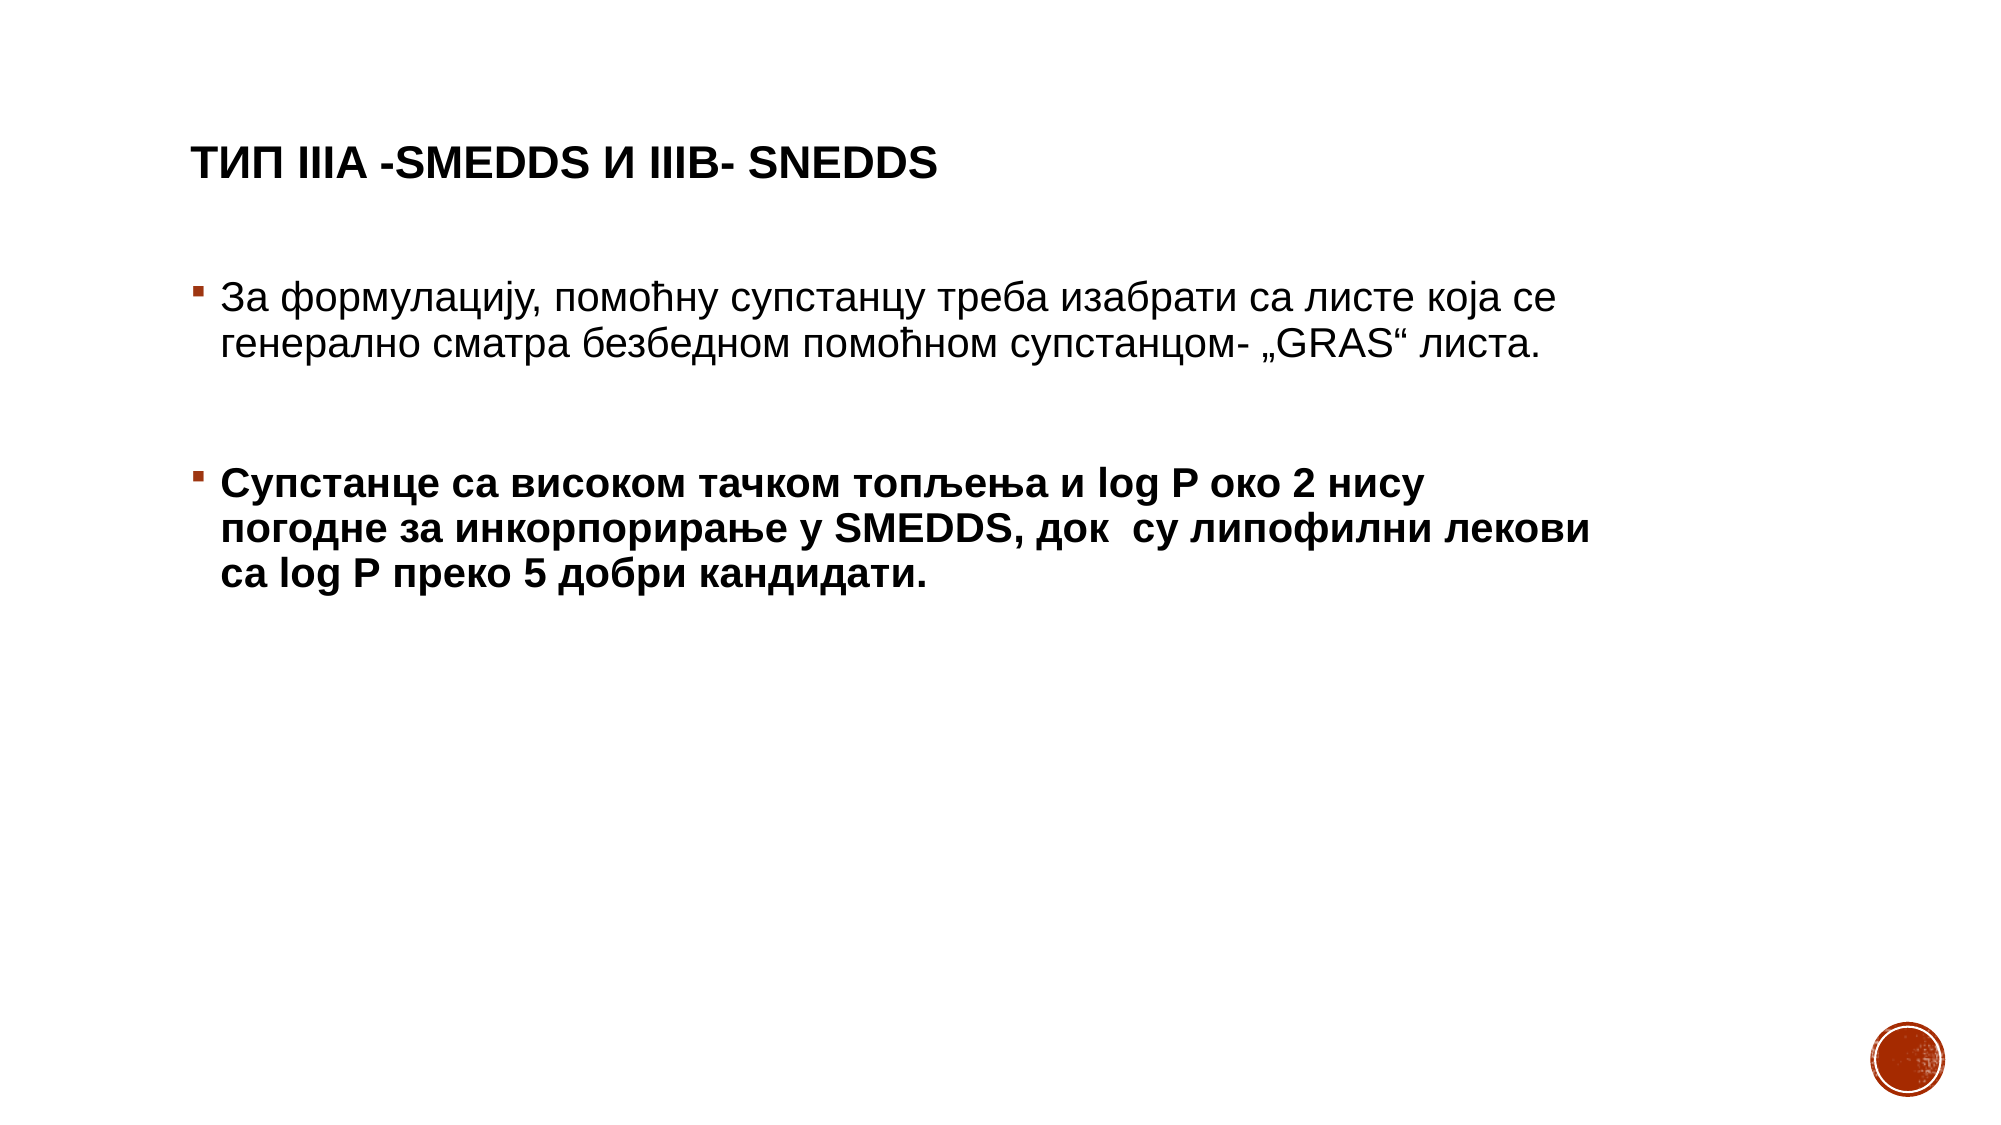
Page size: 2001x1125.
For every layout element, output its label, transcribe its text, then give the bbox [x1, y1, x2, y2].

list За формулацију, помоћну супстанцу треба изабрати са листе која се генерално сматра безбедном помоћном супстанцом- „GRAS“ листа. Супстанце са високом тачком топљења и log P око 2 нису погодне за инкорпорирање у SMEDDS, док су липофилни лекови са log P преко 5 добри кандидати. [175, 268, 1611, 1013]
title ТИП IIIA -SMEDDS и IIIВ- SNEDDS [175, 79, 1826, 344]
